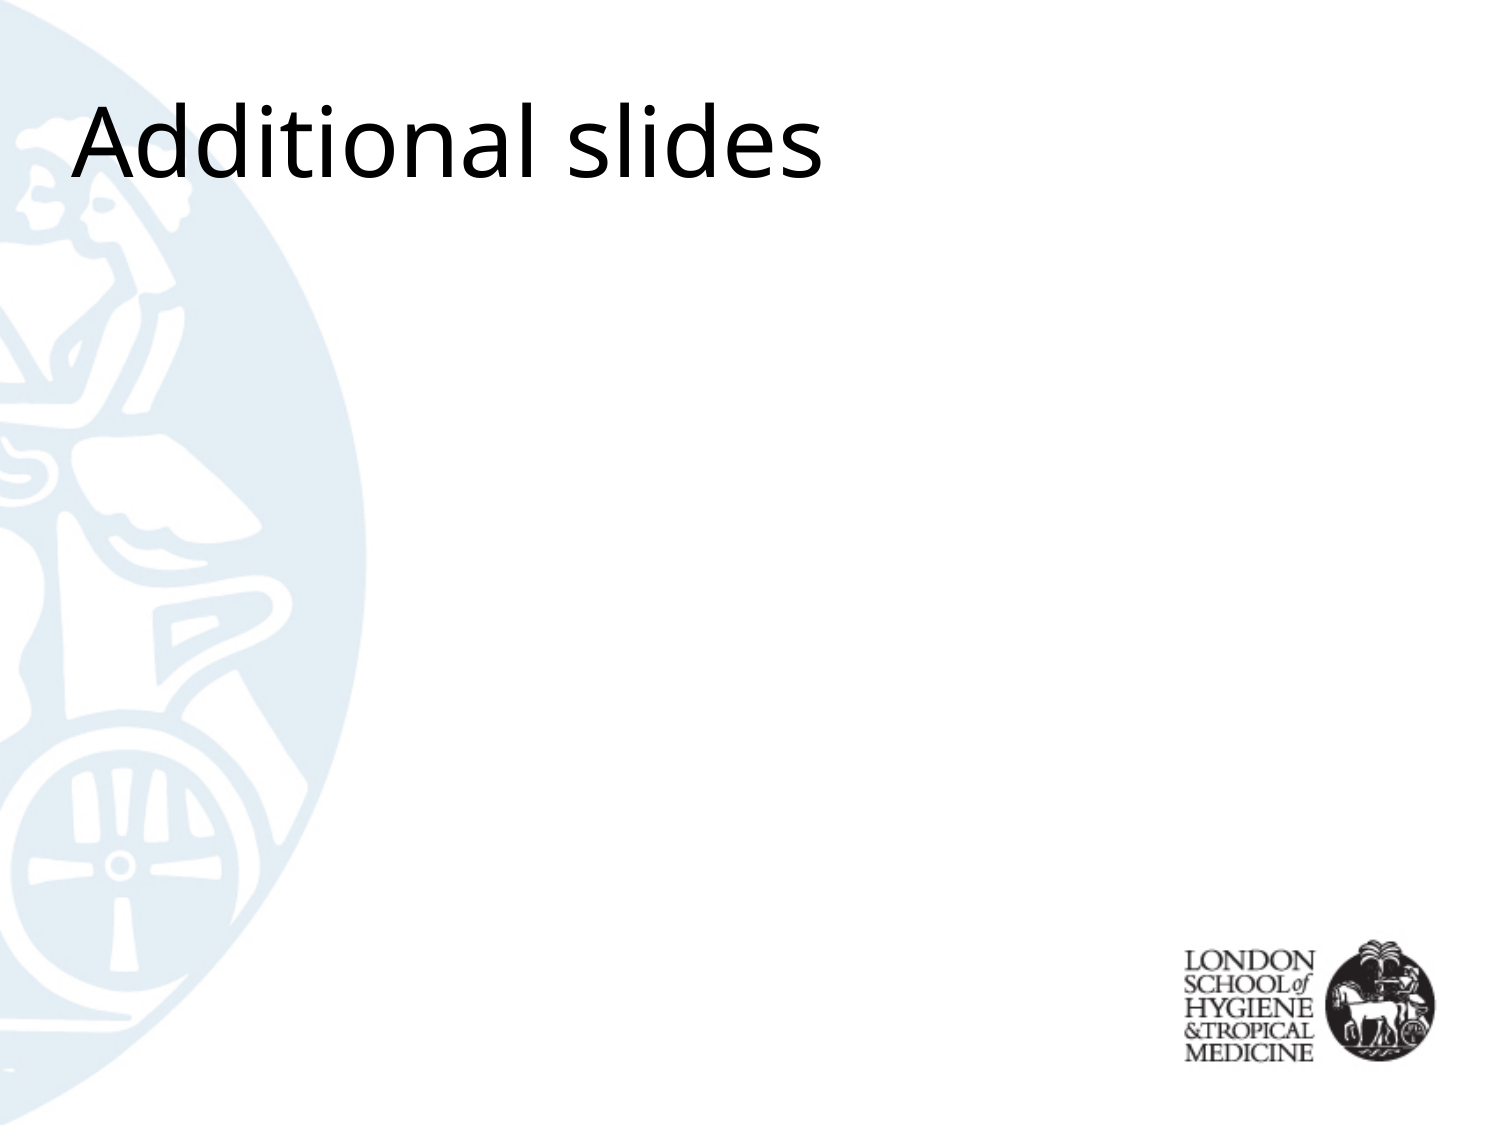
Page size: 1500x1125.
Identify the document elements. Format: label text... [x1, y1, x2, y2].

title Additional slides [56, 44, 1053, 233]
picture [0, 0, 1500, 1125]
